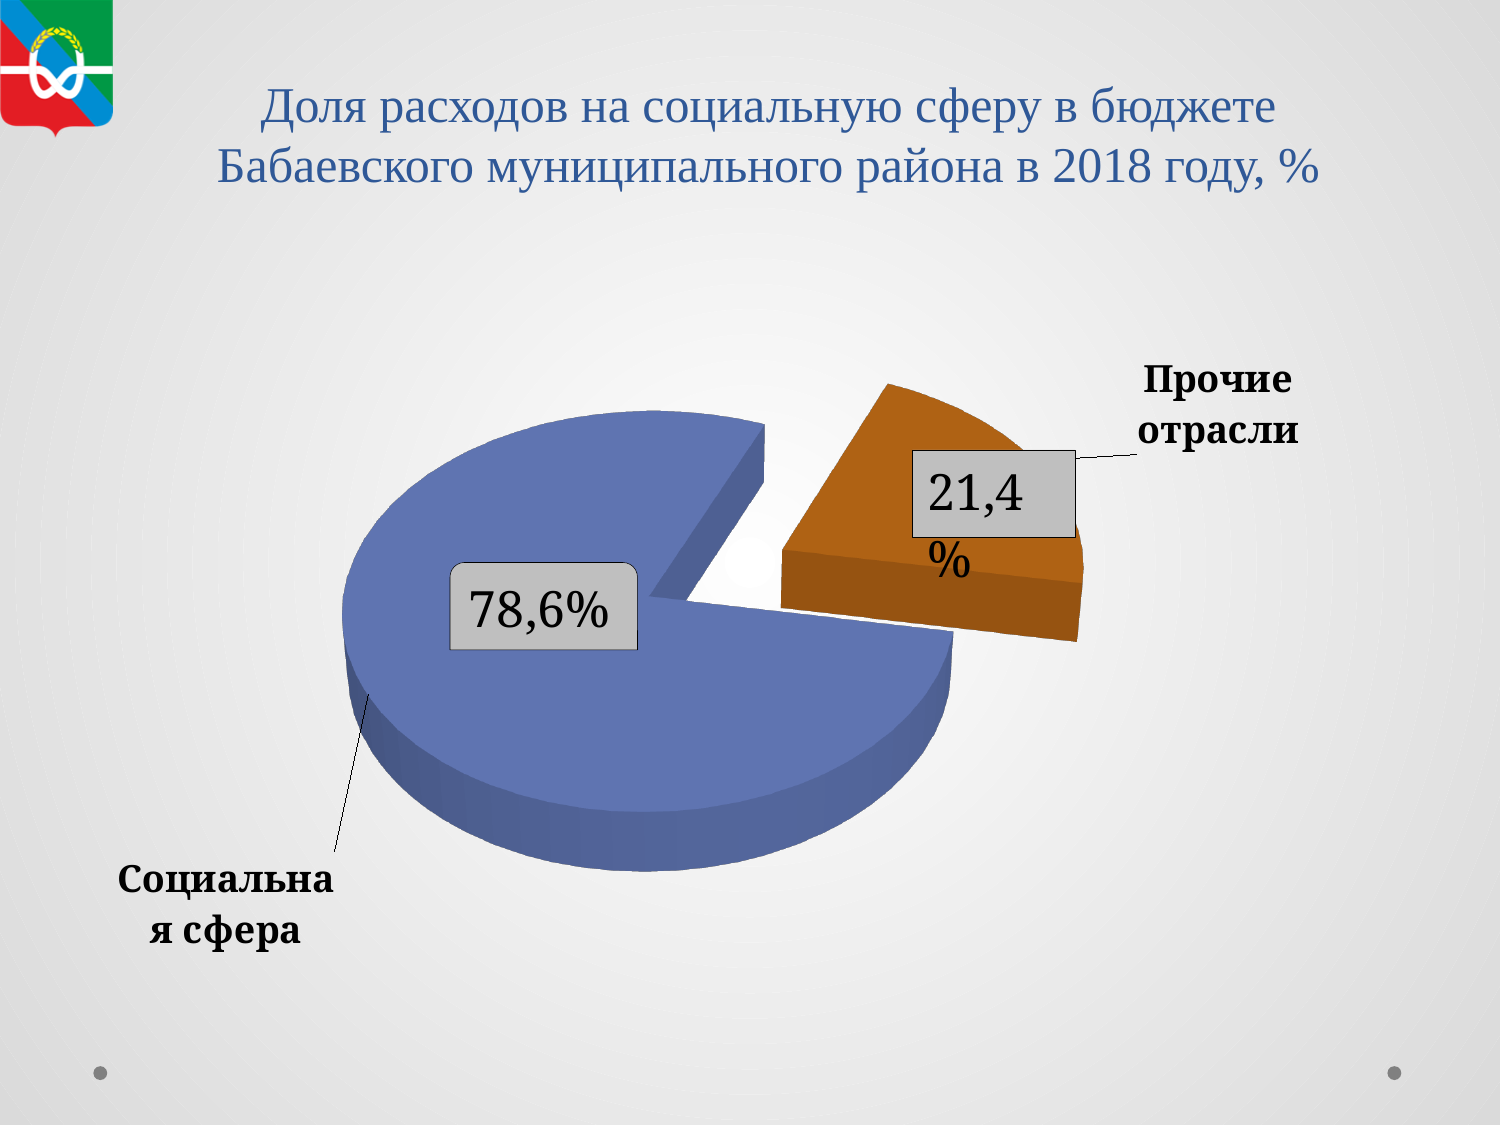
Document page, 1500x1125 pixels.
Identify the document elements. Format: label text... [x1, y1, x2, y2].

chart [74, 262, 1426, 1006]
picture [0, 0, 113, 138]
title Доля расходов на социальную сферу в бюджете Бабаевского муниципального района в 2018 году, % [112, 37, 1425, 200]
